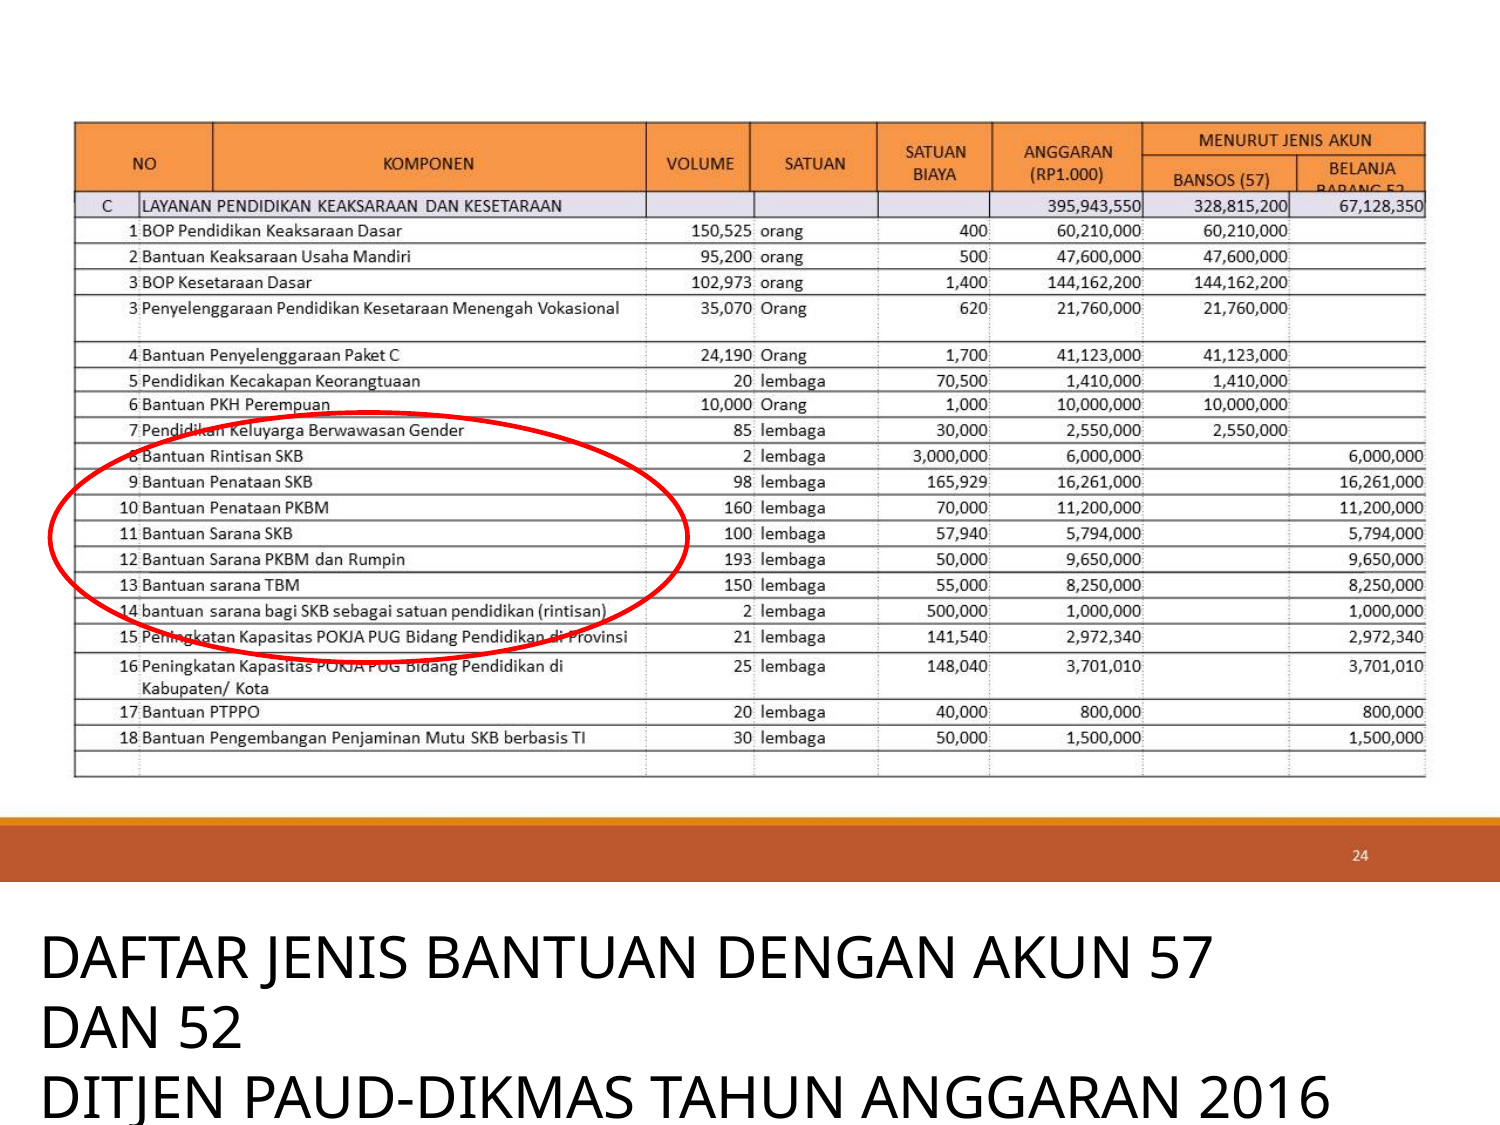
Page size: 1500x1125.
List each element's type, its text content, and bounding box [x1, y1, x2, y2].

text_box DAFTAR JENIS BANTUAN DENGAN AKUN 57 DAN 52 DITJEN PAUD-DIKMAS TAHUN ANGGARAN 2016 [24, 912, 1363, 1125]
picture [0, 37, 1500, 882]
